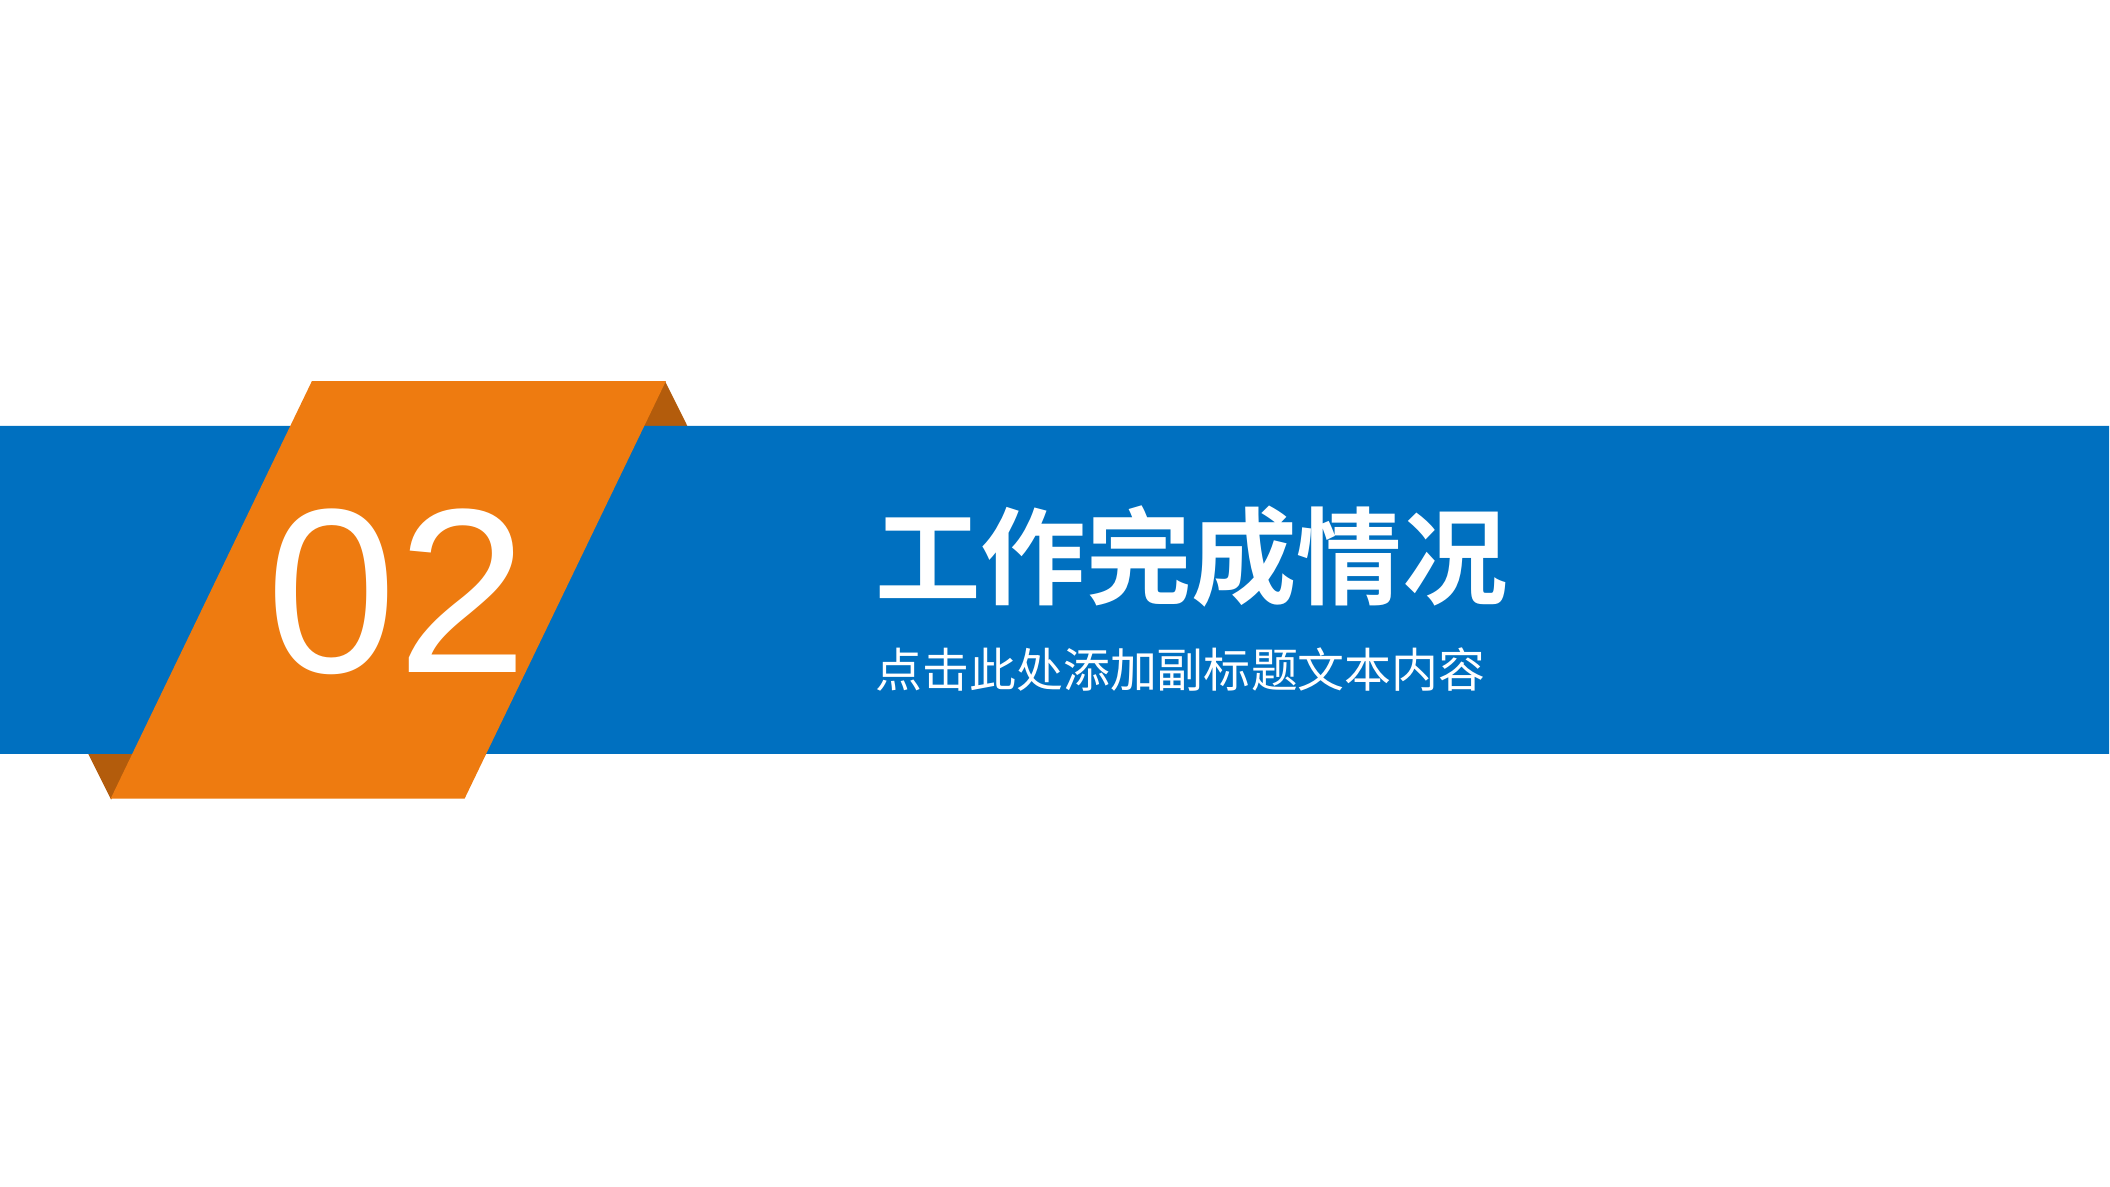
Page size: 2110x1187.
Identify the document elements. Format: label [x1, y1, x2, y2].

text_box [0, 380, 2110, 800]
